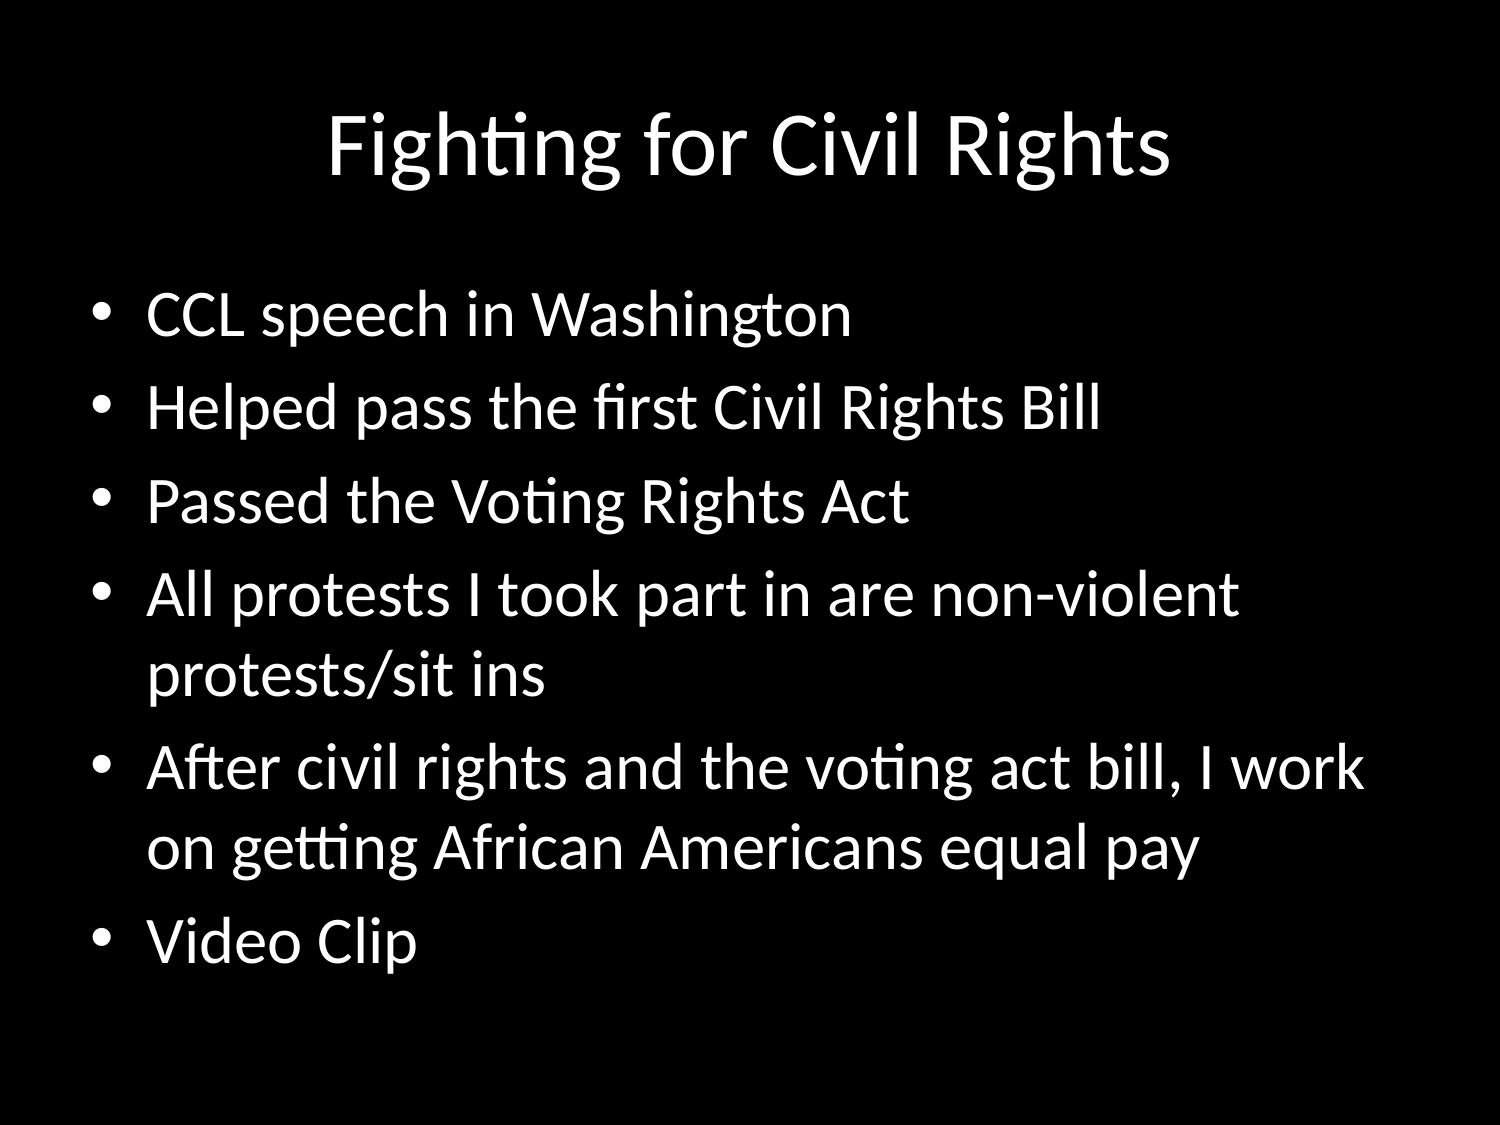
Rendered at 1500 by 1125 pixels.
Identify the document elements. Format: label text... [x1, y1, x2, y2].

title Fighting for Civil Rights [75, 45, 1425, 233]
list CCL speech in Washington Helped pass the first Civil Rights Bill Passed the Voting Rights Act All protests I took part in are non-violent protests/sit ins After civil rights and the voting act bill, I work on getting African Americans equal pay Video Clip [75, 262, 1425, 1005]
